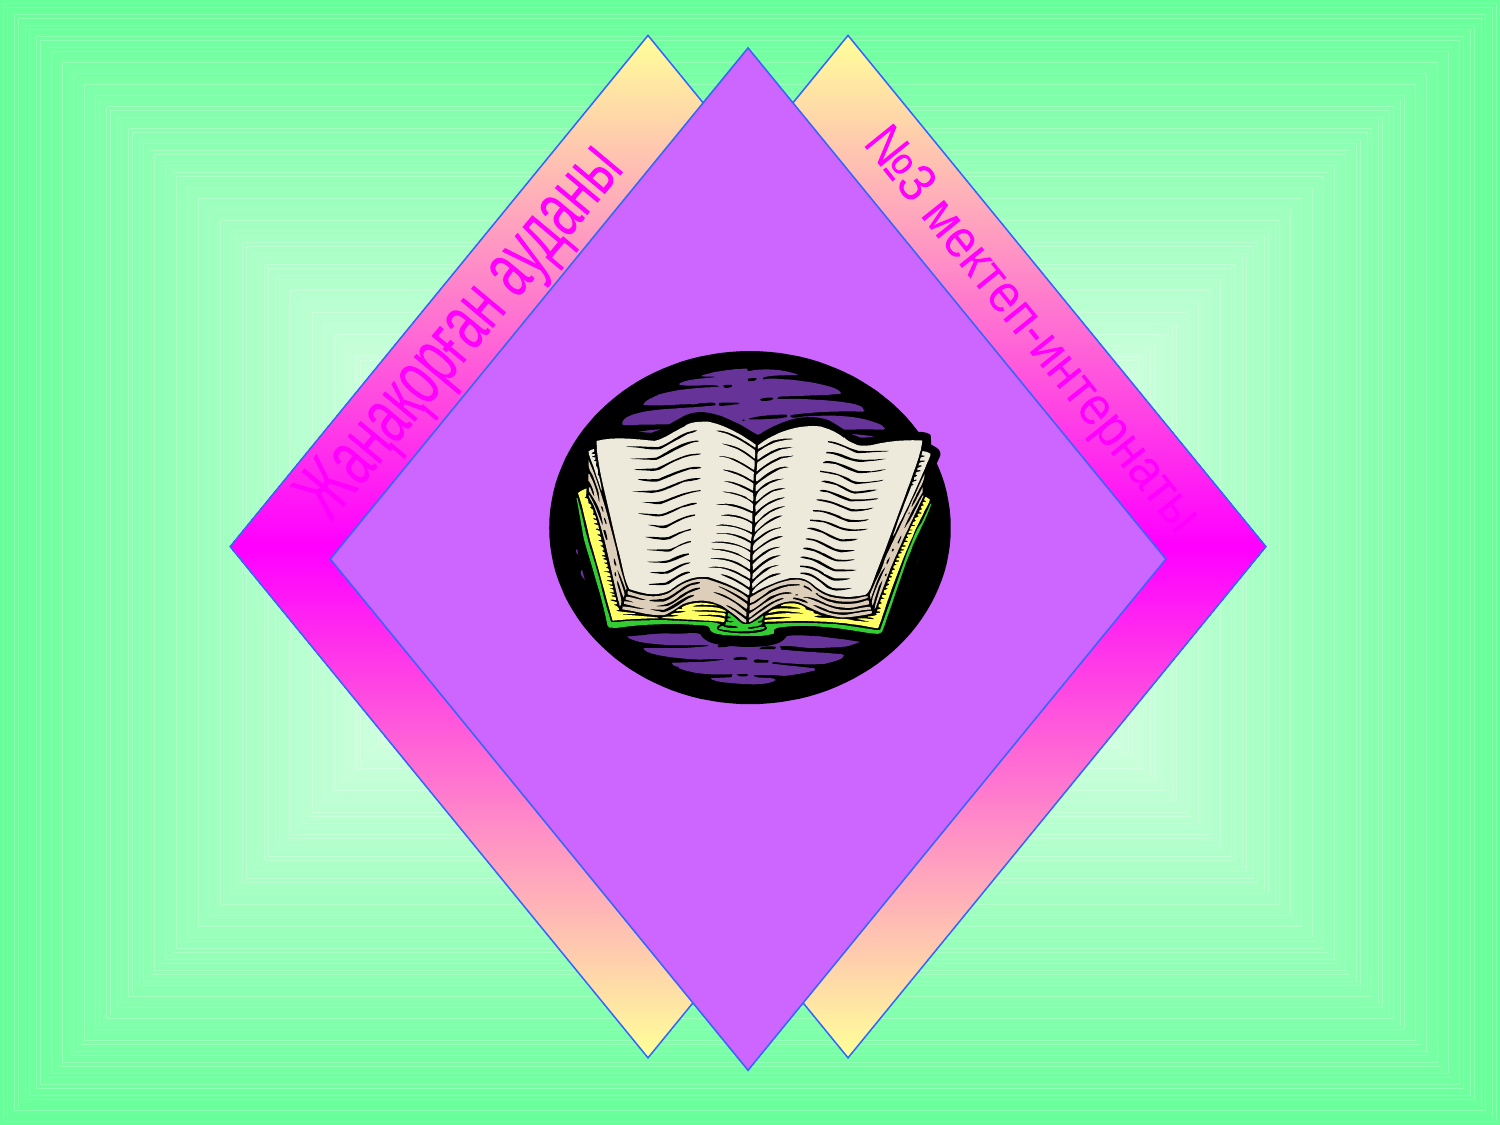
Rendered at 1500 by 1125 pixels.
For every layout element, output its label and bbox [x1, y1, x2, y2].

text_box [330, 47, 1166, 1071]
picture [548, 350, 951, 705]
text_box [793, 35, 1266, 1058]
text_box [230, 35, 703, 1058]
